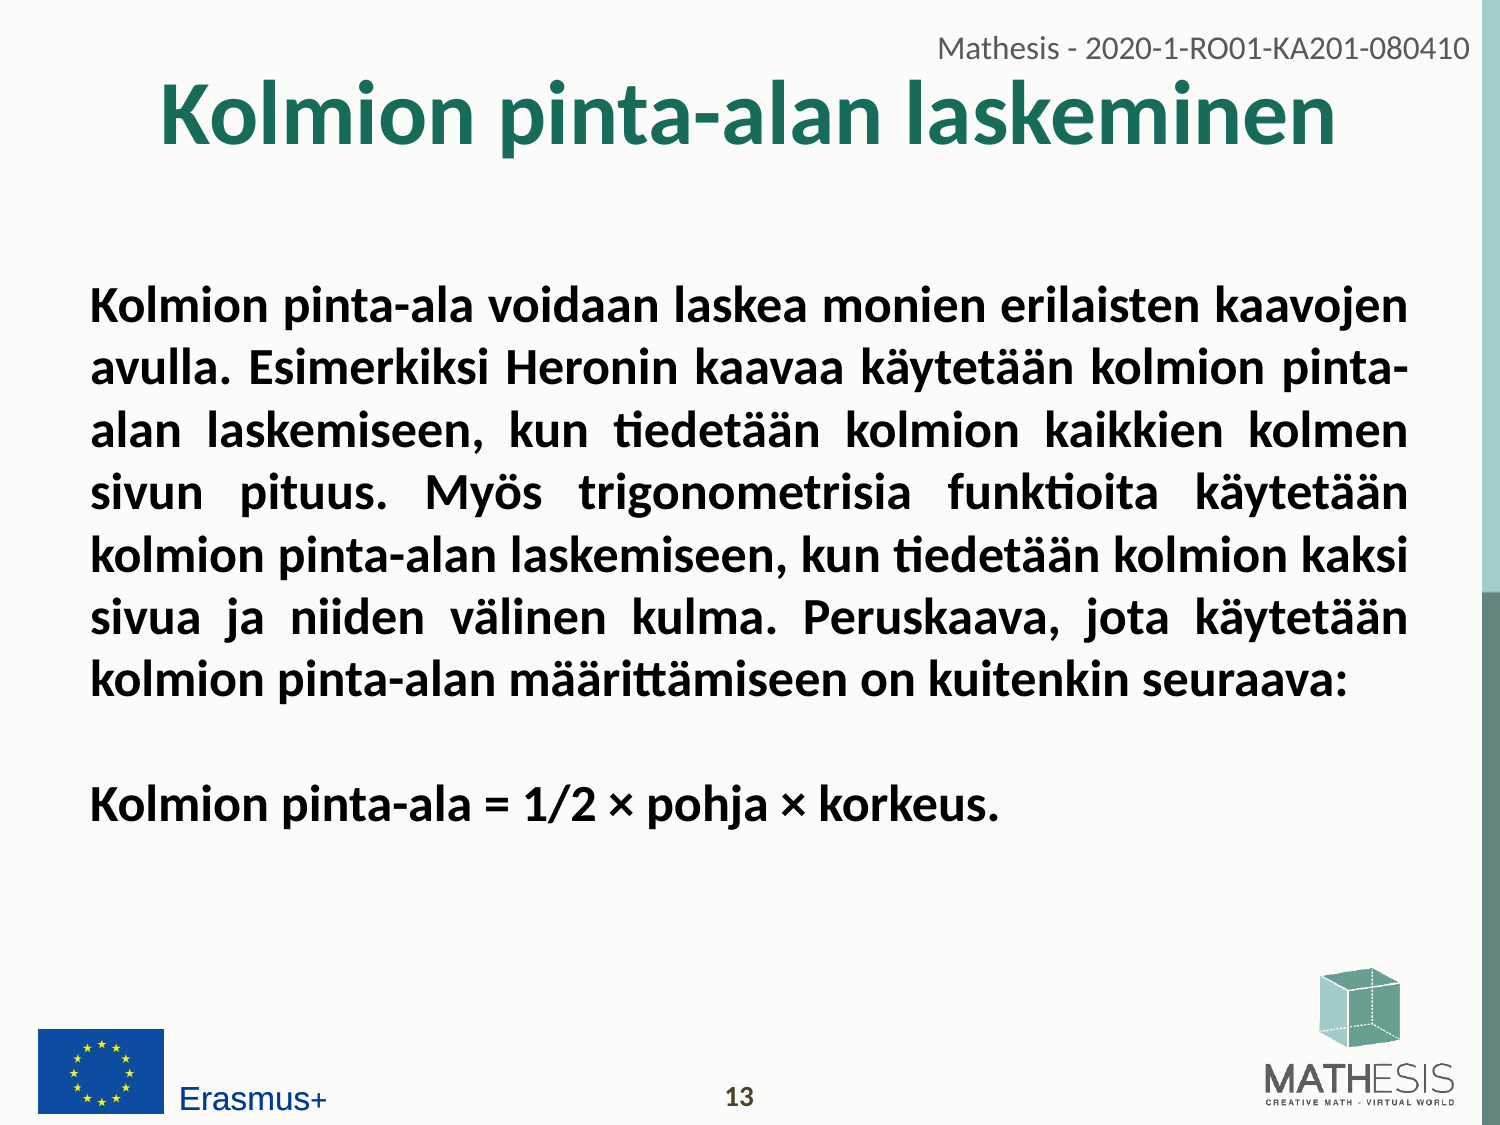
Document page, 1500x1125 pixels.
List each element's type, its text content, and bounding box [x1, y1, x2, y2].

title Kolmion pinta-alan laskeminen [75, 45, 1425, 233]
list Kolmion pinta-ala voidaan laskea monien erilaisten kaavojen avulla. Esimerkiksi Heronin kaavaa käytetään kolmion pinta-alan laskemiseen, kun tiedetään kolmion kaikkien kolmen sivun pituus. Myös trigonometrisia funktioita käytetään kolmion pinta-alan laskemiseen, kun tiedetään kolmion kaksi sivua ja niiden välinen kulma. Peruskaava, jota käytetään kolmion pinta-alan määrittämiseen on kuitenkin seuraava: Kolmion pinta-ala = 1/2 × pohja × korkeus. [75, 262, 1425, 1005]
picture [38, 1029, 164, 1114]
